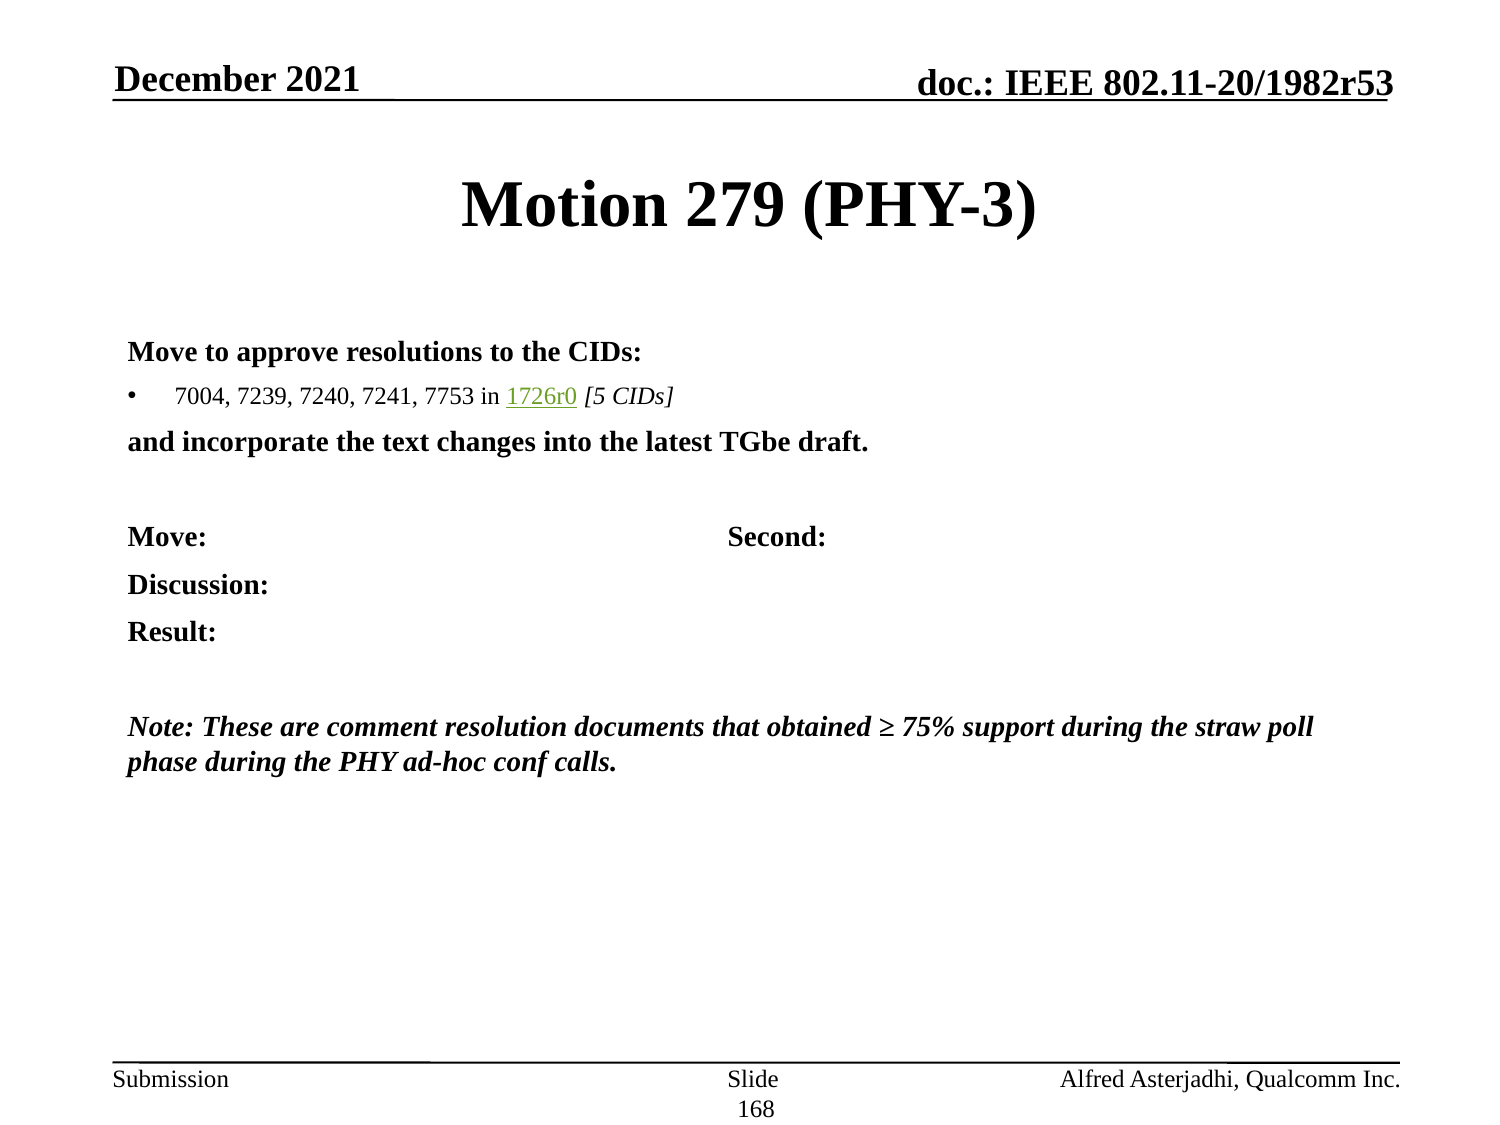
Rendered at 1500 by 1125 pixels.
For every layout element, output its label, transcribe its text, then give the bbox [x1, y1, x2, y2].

title Motion 279 (PHY-3) [112, 112, 1388, 288]
footer Alfred Asterjadhi, Qualcomm Inc. [878, 1061, 1402, 1093]
slide_number Slide 168 [712, 1061, 800, 1123]
list Move to approve resolutions to the CIDs: 7004, 7239, 7240, 7241, 7753 in 1726r0 [5 CIDs] and incorporate the text changes into the latest TGbe draft. Move: Second: Discussion: Result: Note: These are comment resolution documents that obtained ≥ 75% support during the straw poll phase during the PHY ad-hoc conf calls. [112, 324, 1388, 1063]
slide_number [114, 54, 423, 100]
